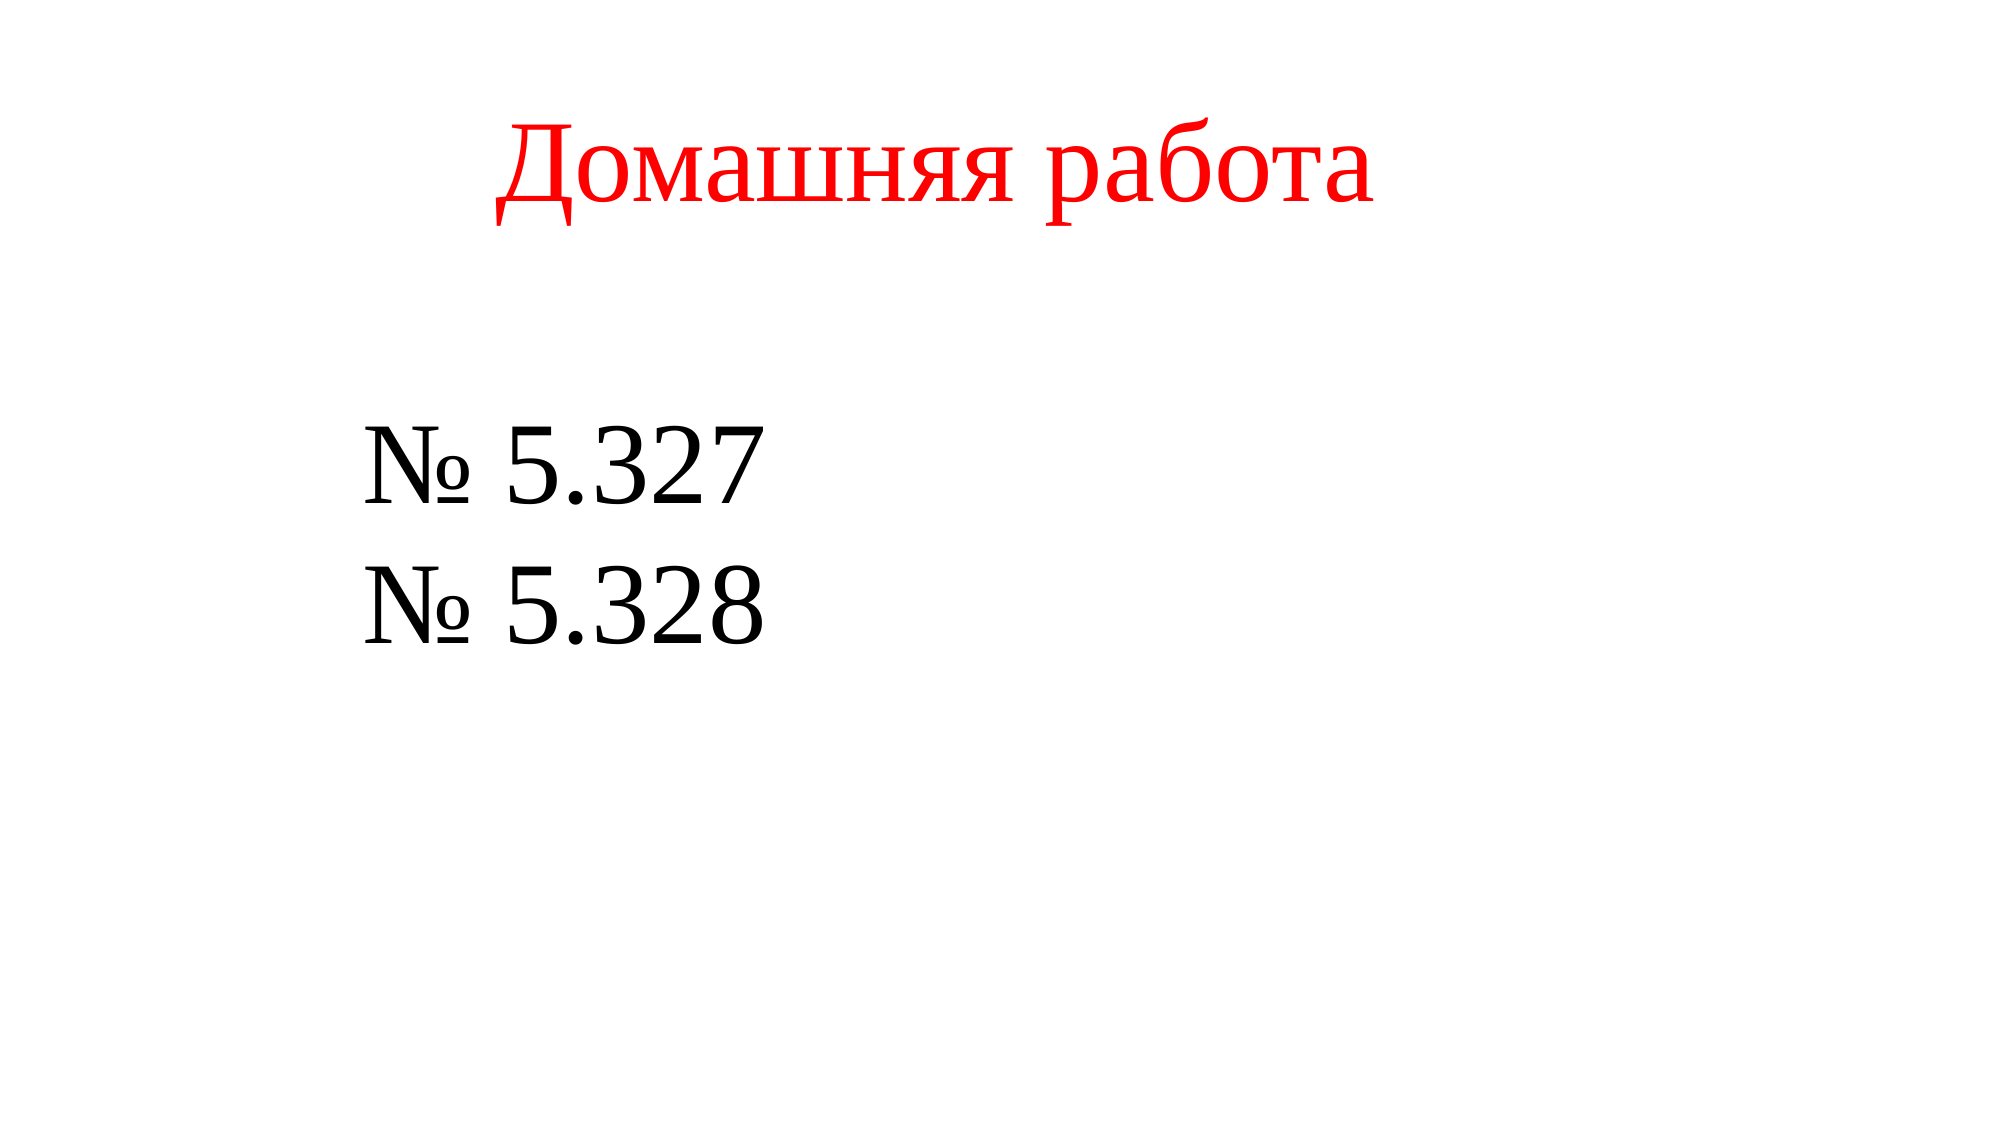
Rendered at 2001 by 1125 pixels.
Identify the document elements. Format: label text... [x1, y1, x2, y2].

text_box Домашняя работа [480, 77, 1563, 232]
text_box № 5.327 № 5.328 [348, 379, 1431, 675]
